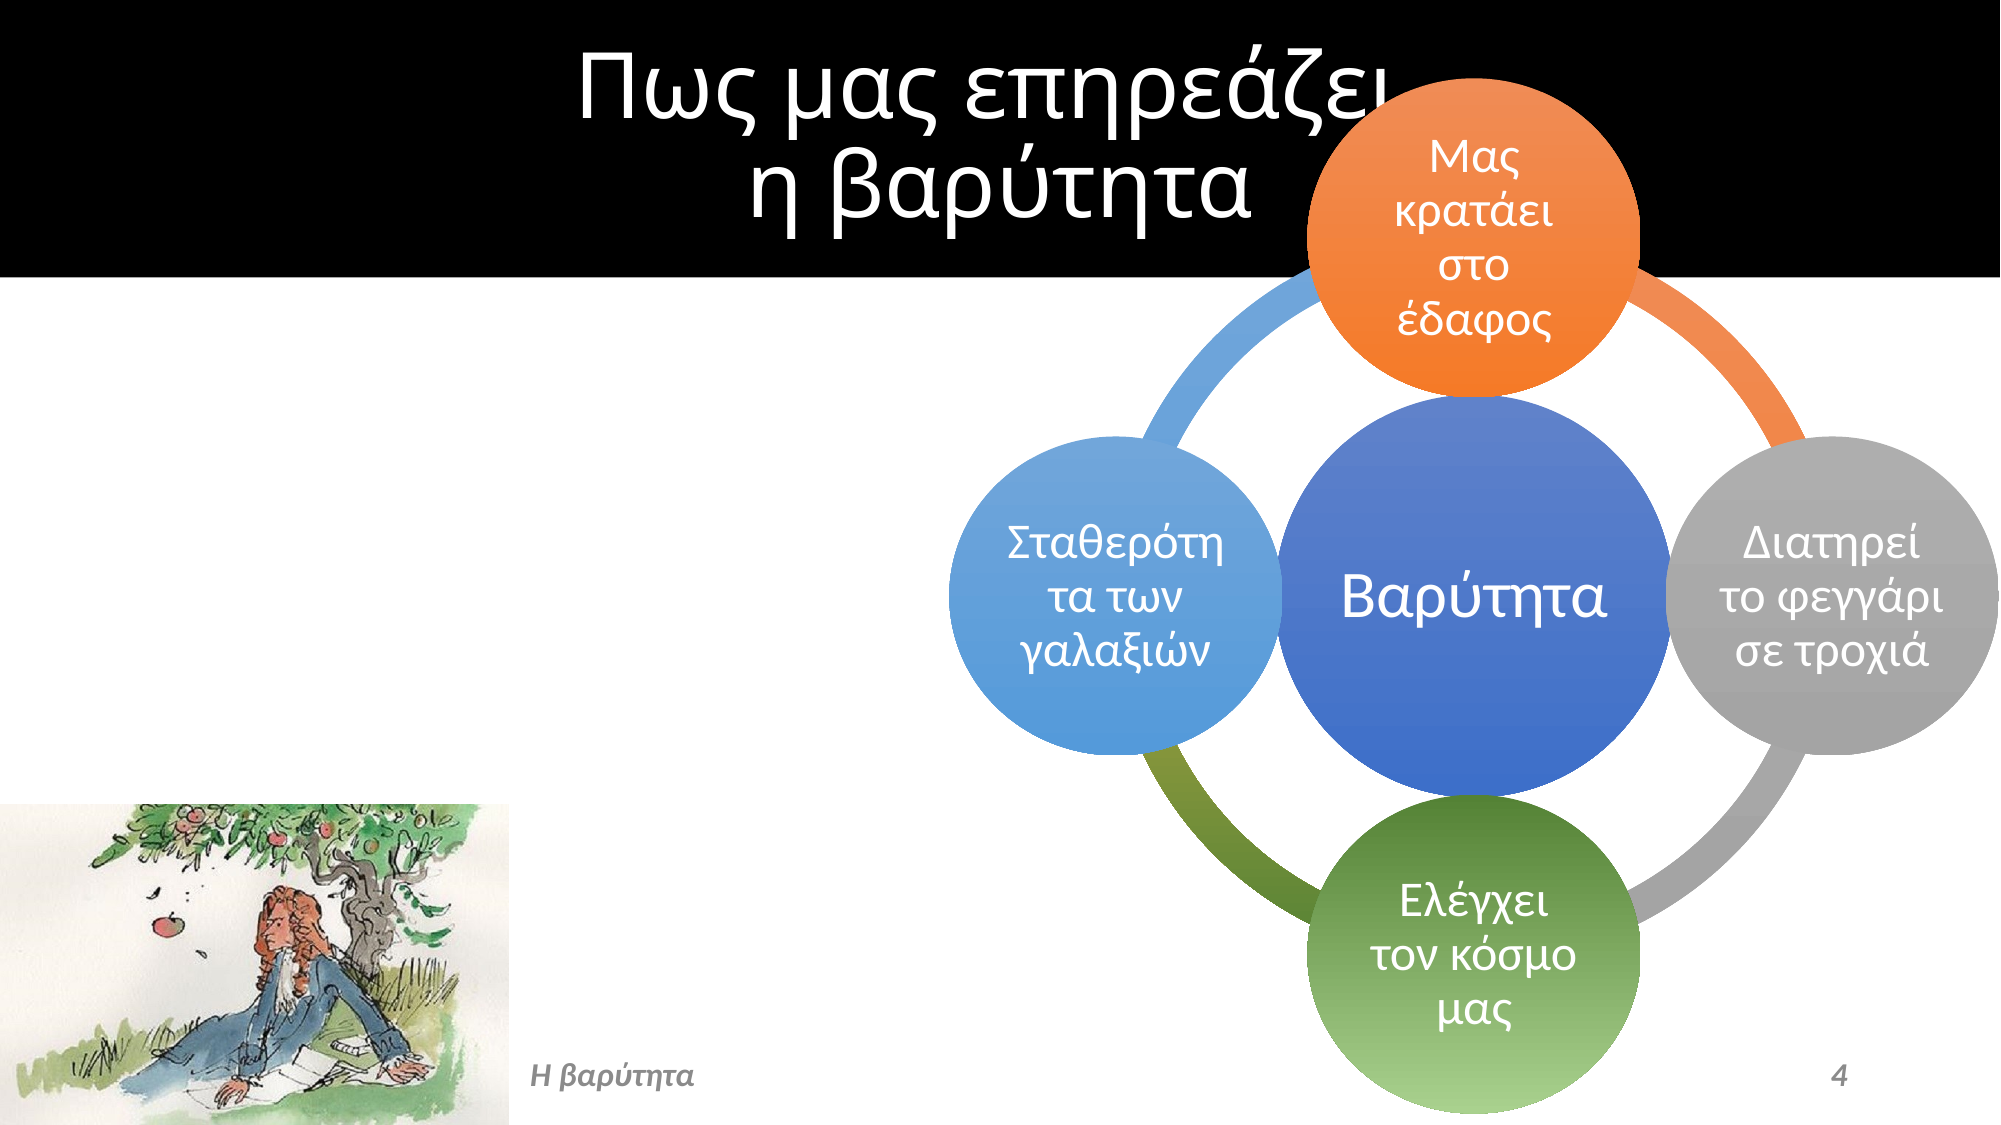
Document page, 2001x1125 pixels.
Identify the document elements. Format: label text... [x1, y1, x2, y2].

footer Η βαρύτητα [515, 1042, 1191, 1103]
slide_number 4 [1412, 1073, 1863, 1103]
title Πως μας επηρεάζει η βαρύτητα [0, 0, 2000, 278]
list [895, 119, 2000, 1073]
picture [0, 804, 509, 1125]
